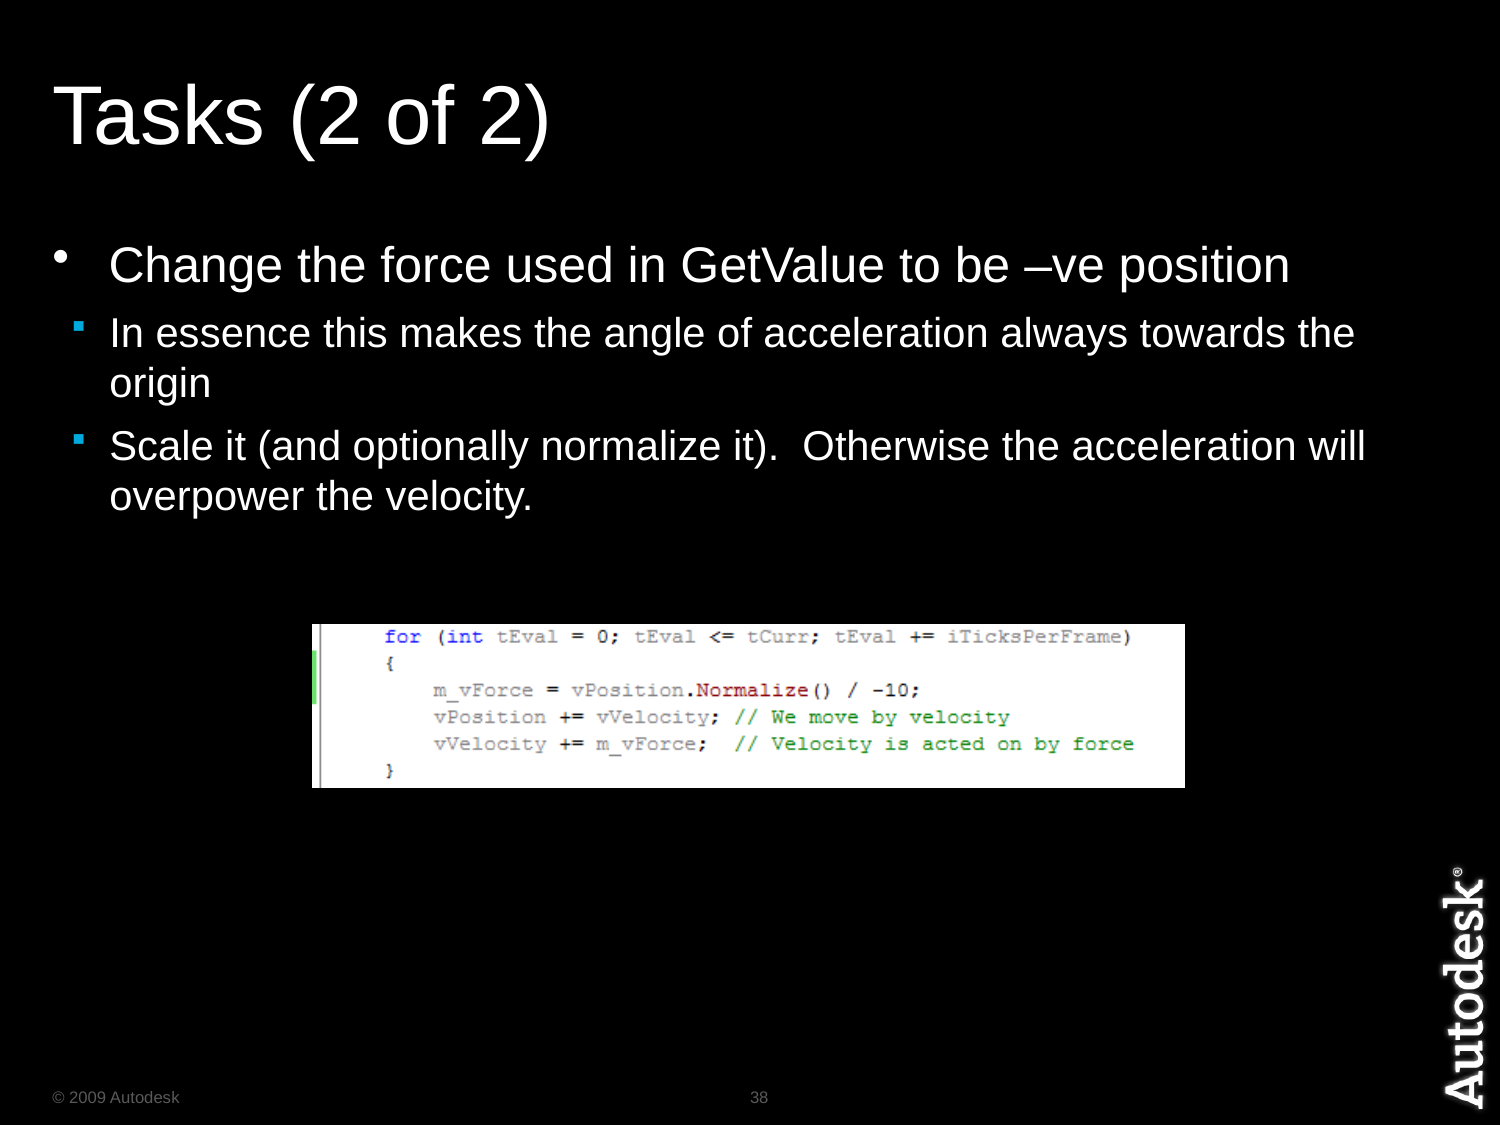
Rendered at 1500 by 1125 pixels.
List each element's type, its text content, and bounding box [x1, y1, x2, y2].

picture [312, 624, 1185, 788]
picture [1402, 0, 1500, 1125]
list Change the force used in GetValue to be –ve position In essence this makes the angle of acceleration always towards the origin Scale it (and optionally normalize it). Otherwise the acceleration will overpower the velocity. [52, 231, 1401, 1073]
title Tasks (2 of 2) [52, 22, 1401, 211]
